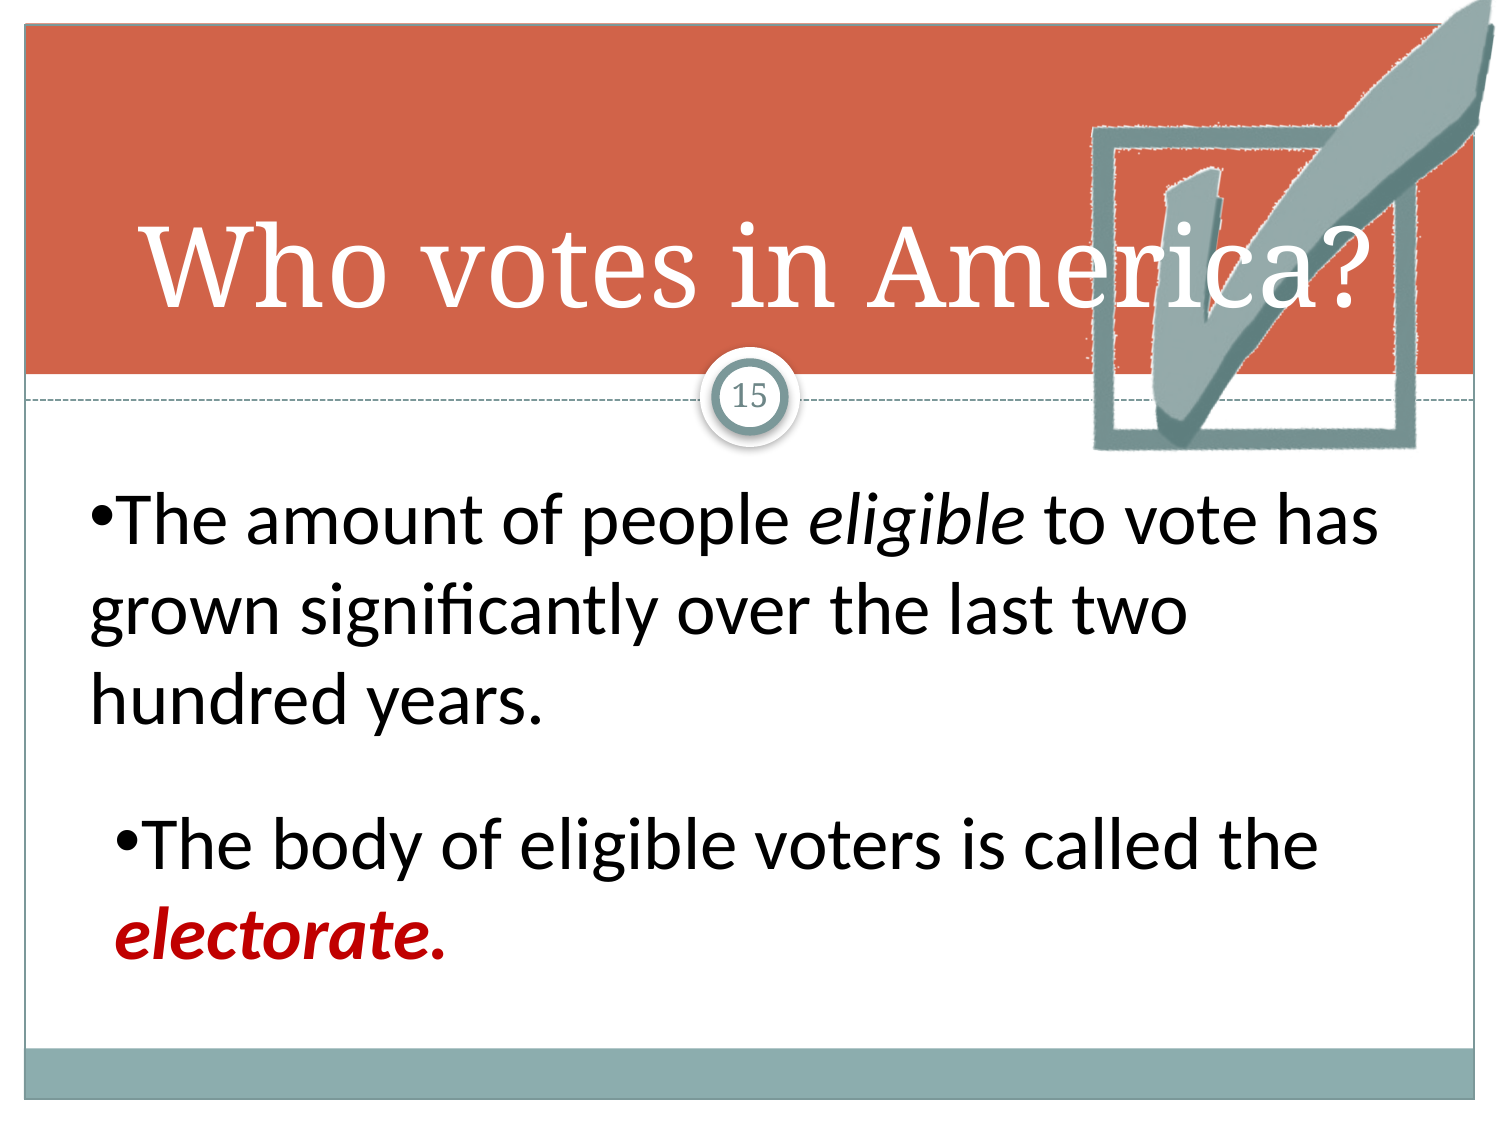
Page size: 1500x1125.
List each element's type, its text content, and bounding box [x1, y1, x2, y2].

slide_number 15 [712, 360, 788, 434]
title Who votes in America? [118, 87, 1073, 338]
text_box The body of eligible voters is called the electorate. [99, 787, 1413, 983]
text_box The amount of people eligible to vote has grown significantly over the last two hundred years. [74, 462, 1425, 748]
picture [1080, 0, 1466, 473]
